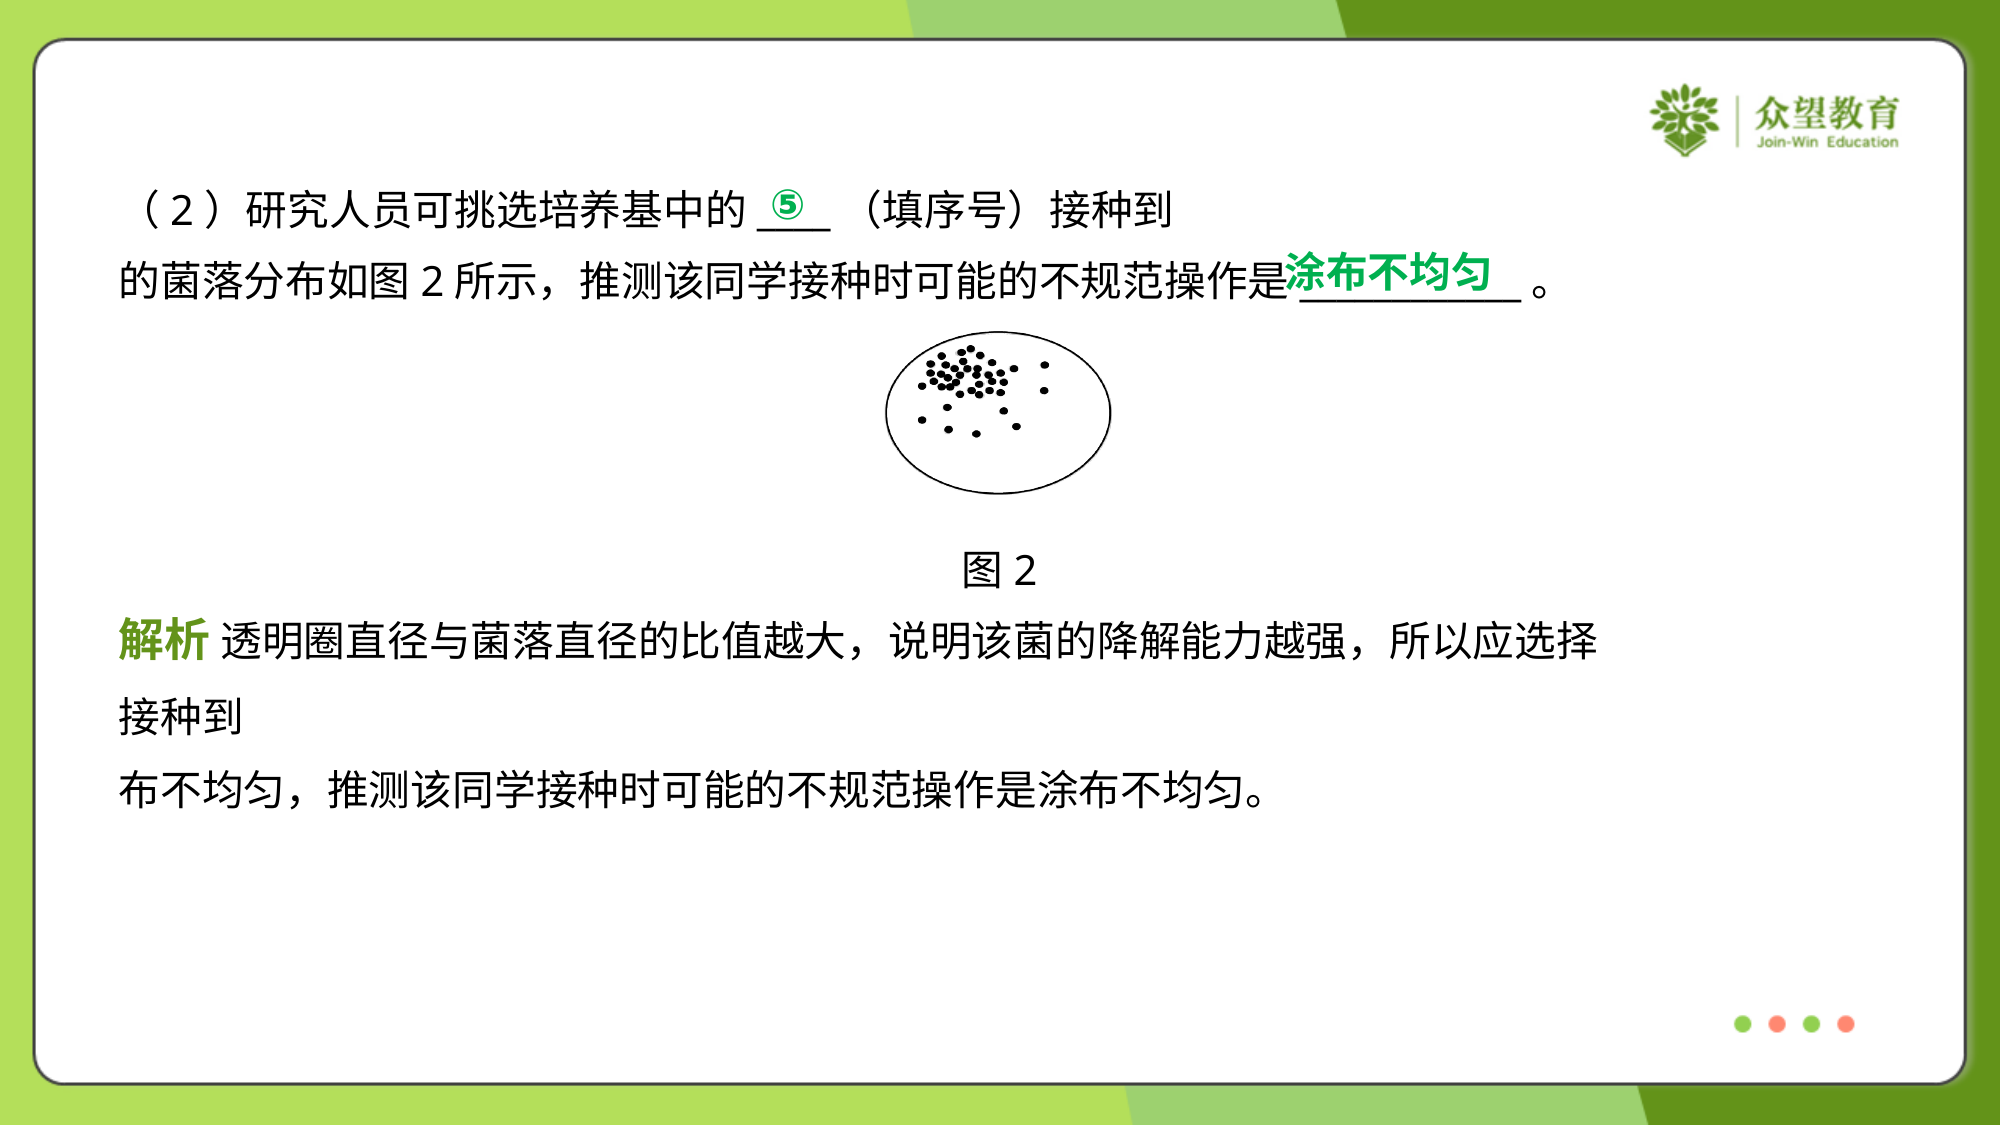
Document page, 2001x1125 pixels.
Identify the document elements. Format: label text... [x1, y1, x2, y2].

text_box 图2 [962, 520, 1038, 654]
picture [0, 0, 2000, 1125]
text_box ⑤ [751, 152, 824, 220]
text_box 涂布不均匀 [1269, 224, 1509, 289]
